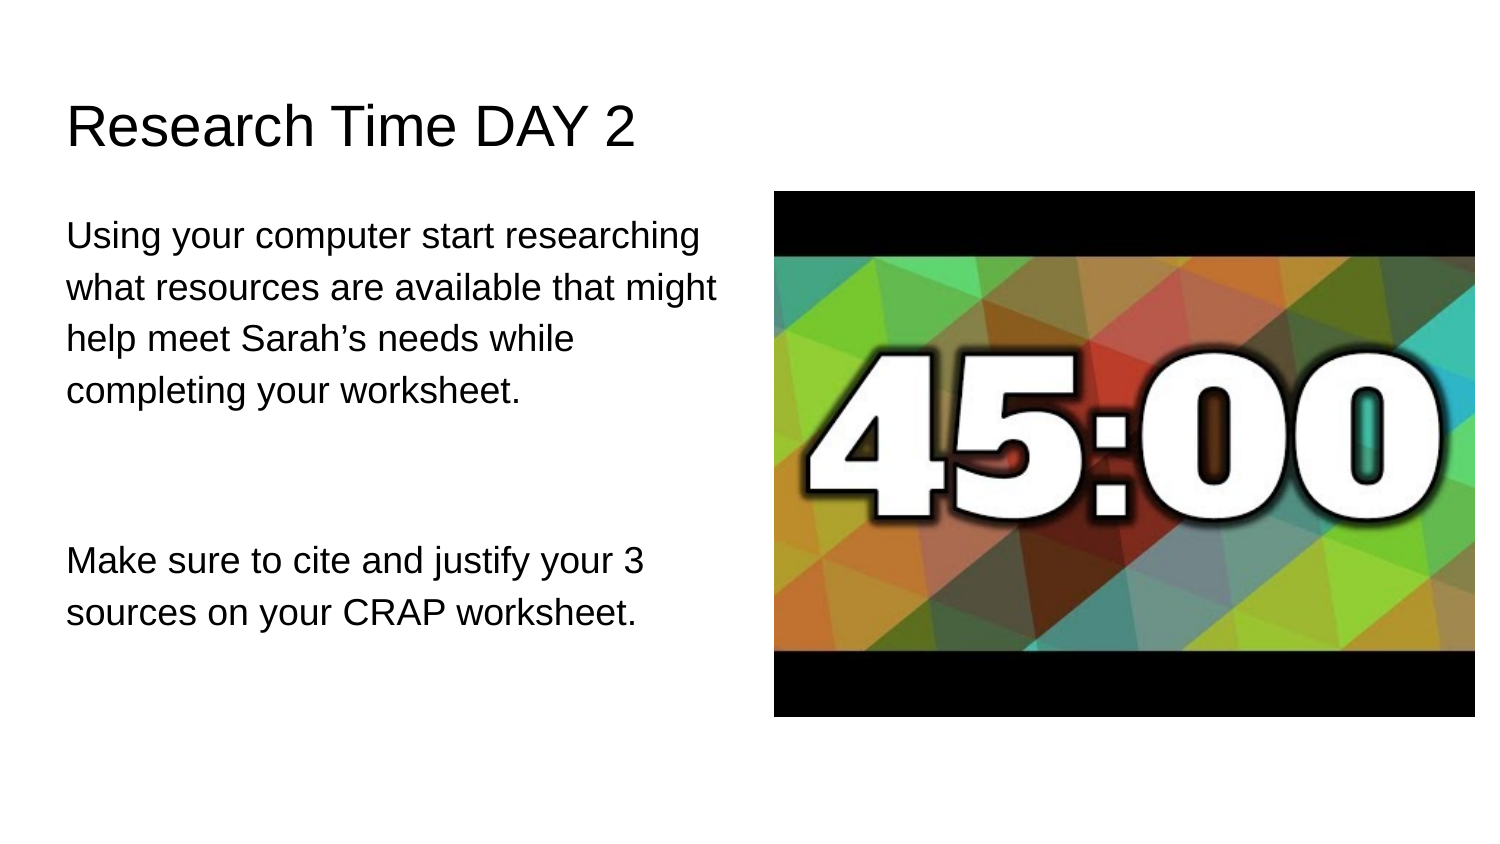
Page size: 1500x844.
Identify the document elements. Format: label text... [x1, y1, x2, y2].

list Using your computer start researching what resources are available that might help meet Sarah’s needs while completing your worksheet. Make sure to cite and justify your 3 sources on your CRAP worksheet. [51, 189, 750, 750]
title Research Time DAY 2 [51, 72, 1449, 167]
picture [774, 191, 1476, 718]
